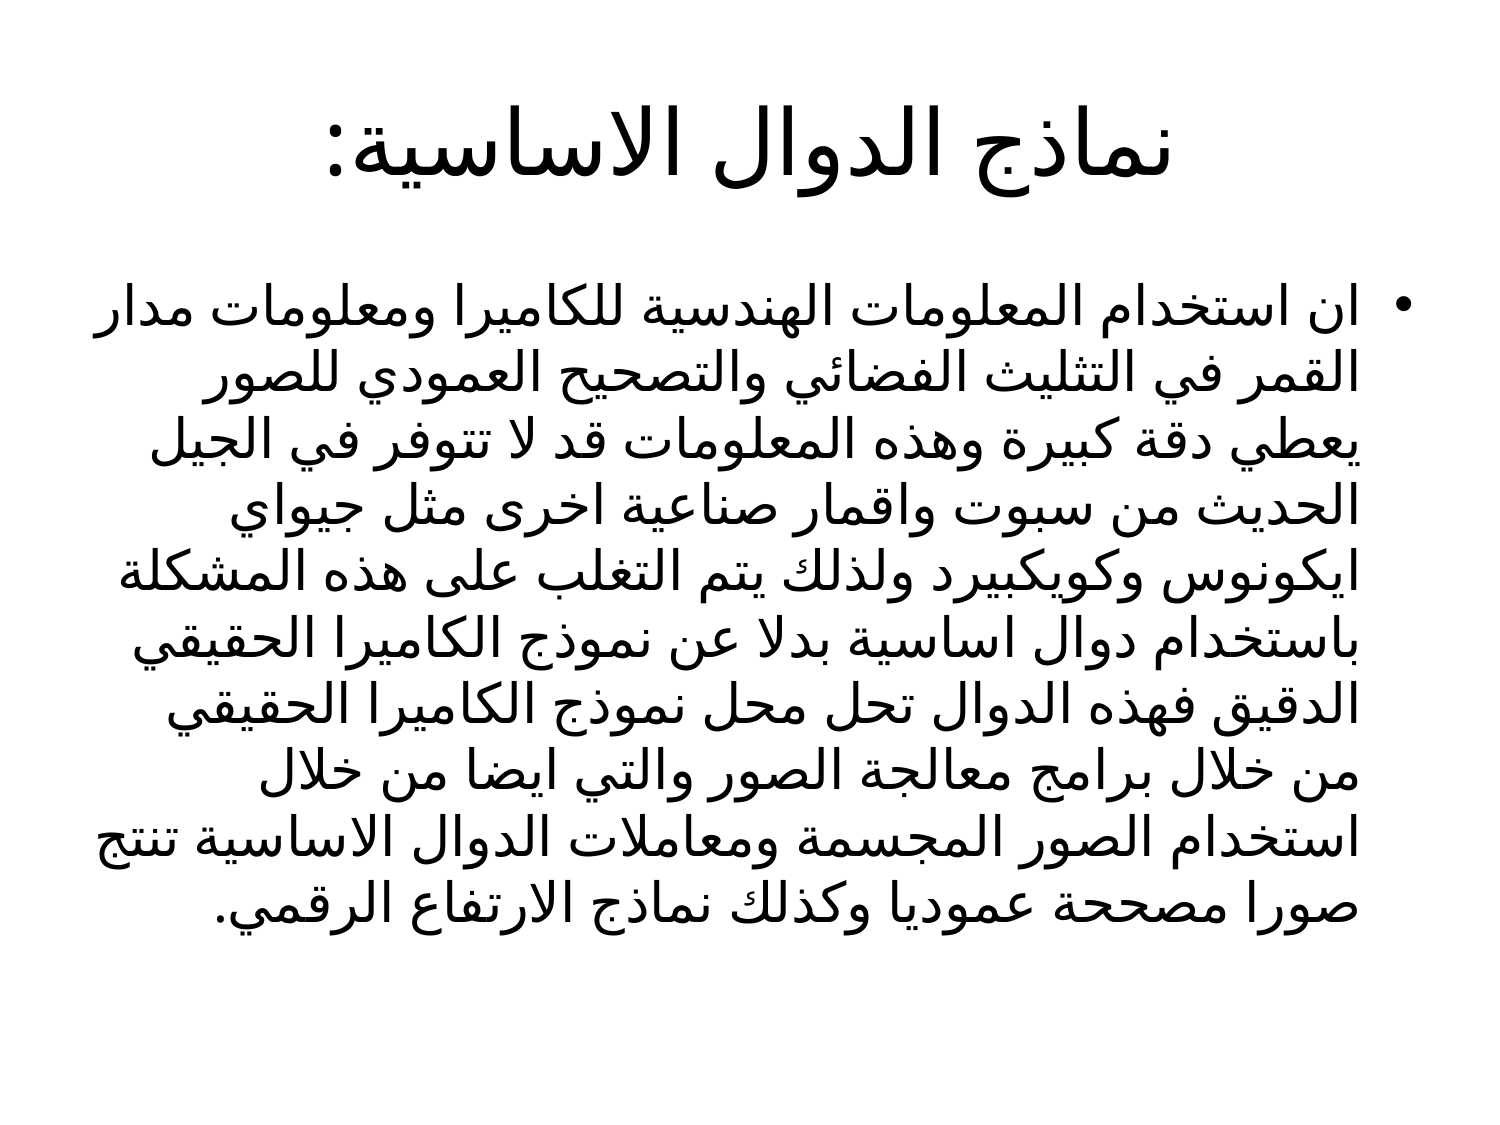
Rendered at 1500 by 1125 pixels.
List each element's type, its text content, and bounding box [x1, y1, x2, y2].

list ان استخدام المعلومات الهندسية للكاميرا ومعلومات مدار القمر في التثليث الفضائي والتصحيح العمودي للصور يعطي دقة كبيرة وهذه المعلومات قد لا تتوفر في الجيل الحديث من سبوت واقمار صناعية اخرى مثل جيواي ايكونوس وكويكبيرد ولذلك يتم التغلب على هذه المشكلة باستخدام دوال اساسية بدلا عن نموذج الكاميرا الحقيقي الدقيق فهذه الدوال تحل محل نموذج الكاميرا الحقيقي من خلال برامج معالجة الصور والتي ايضا من خلال استخدام الصور المجسمة ومعاملات الدوال الاساسية تنتج صورا مصححة عموديا وكذلك نماذج الارتفاع الرقمي. [75, 262, 1425, 1005]
title نماذج الدوال الاساسية: [75, 45, 1425, 233]
